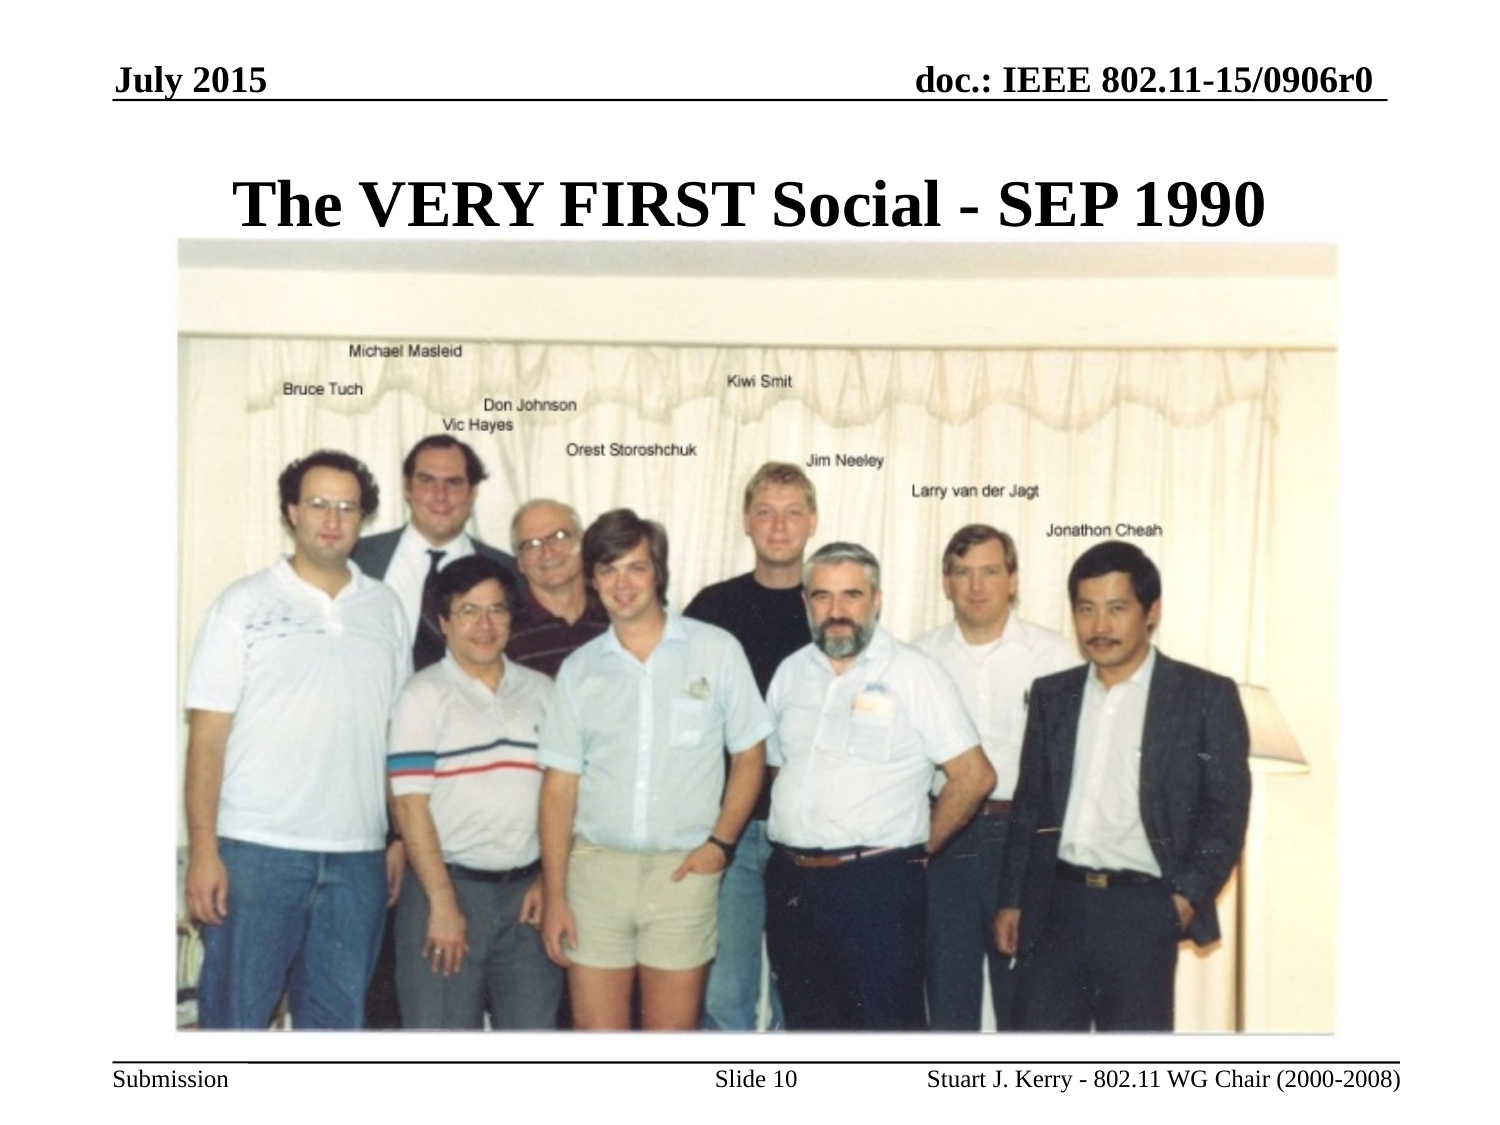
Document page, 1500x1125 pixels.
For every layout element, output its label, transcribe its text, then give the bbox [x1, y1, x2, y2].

title The VERY FIRST Social - SEP 1990 [112, 112, 1388, 288]
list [174, 237, 1339, 1038]
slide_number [114, 54, 269, 100]
slide_number Slide 10 [712, 1062, 800, 1093]
footer Stuart J. Kerry - 802.11 WG Chair (2000-2008) [920, 1062, 1402, 1093]
